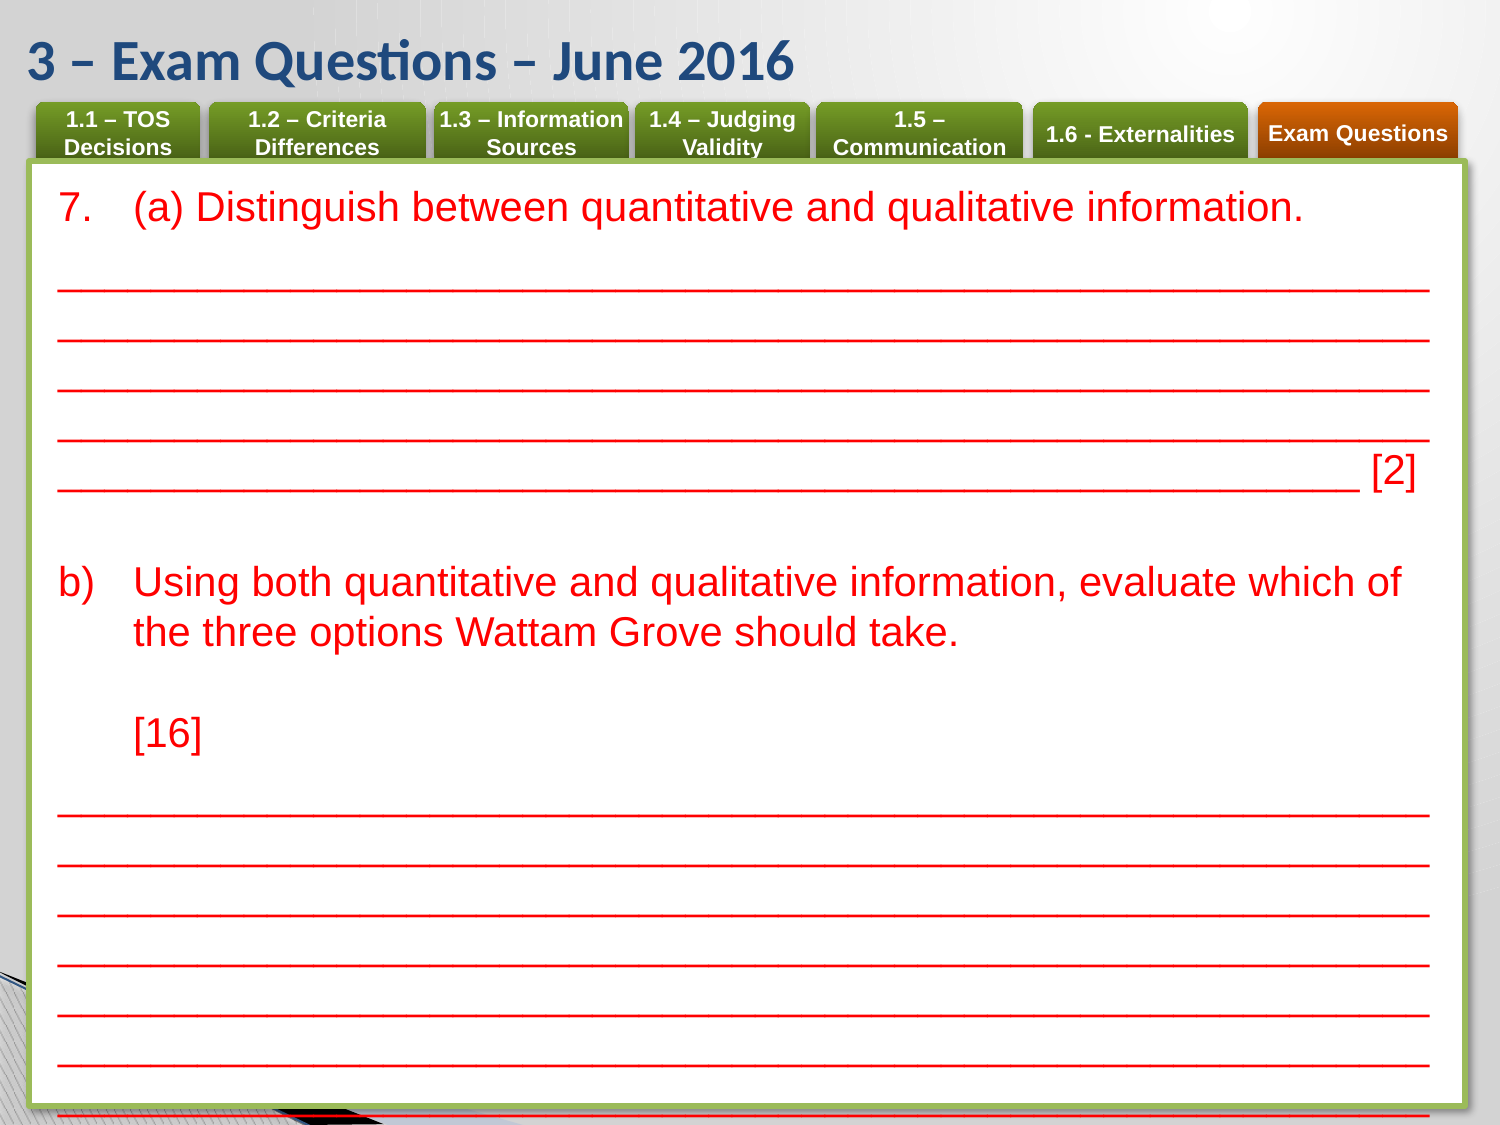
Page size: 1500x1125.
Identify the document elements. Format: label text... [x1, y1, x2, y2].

text_box (a) Distinguish between quantitative and qualitative information. ____________________________________________________________________________________________________________________________________________________________________________________________________________________________________________________________________________________________________ [2] Using both quantitative and qualitative information, evaluate which of the three options Wattam Grove should take. [16] ________________________________________________________________________________________________________________________________________________________________________________________________________________________________________________________________________________________________________________________________________________________________________________________________________________________________________________________________________________________ [41, 172, 1447, 1125]
title 3 – Exam Questions – June 2016 [11, 11, 1465, 102]
